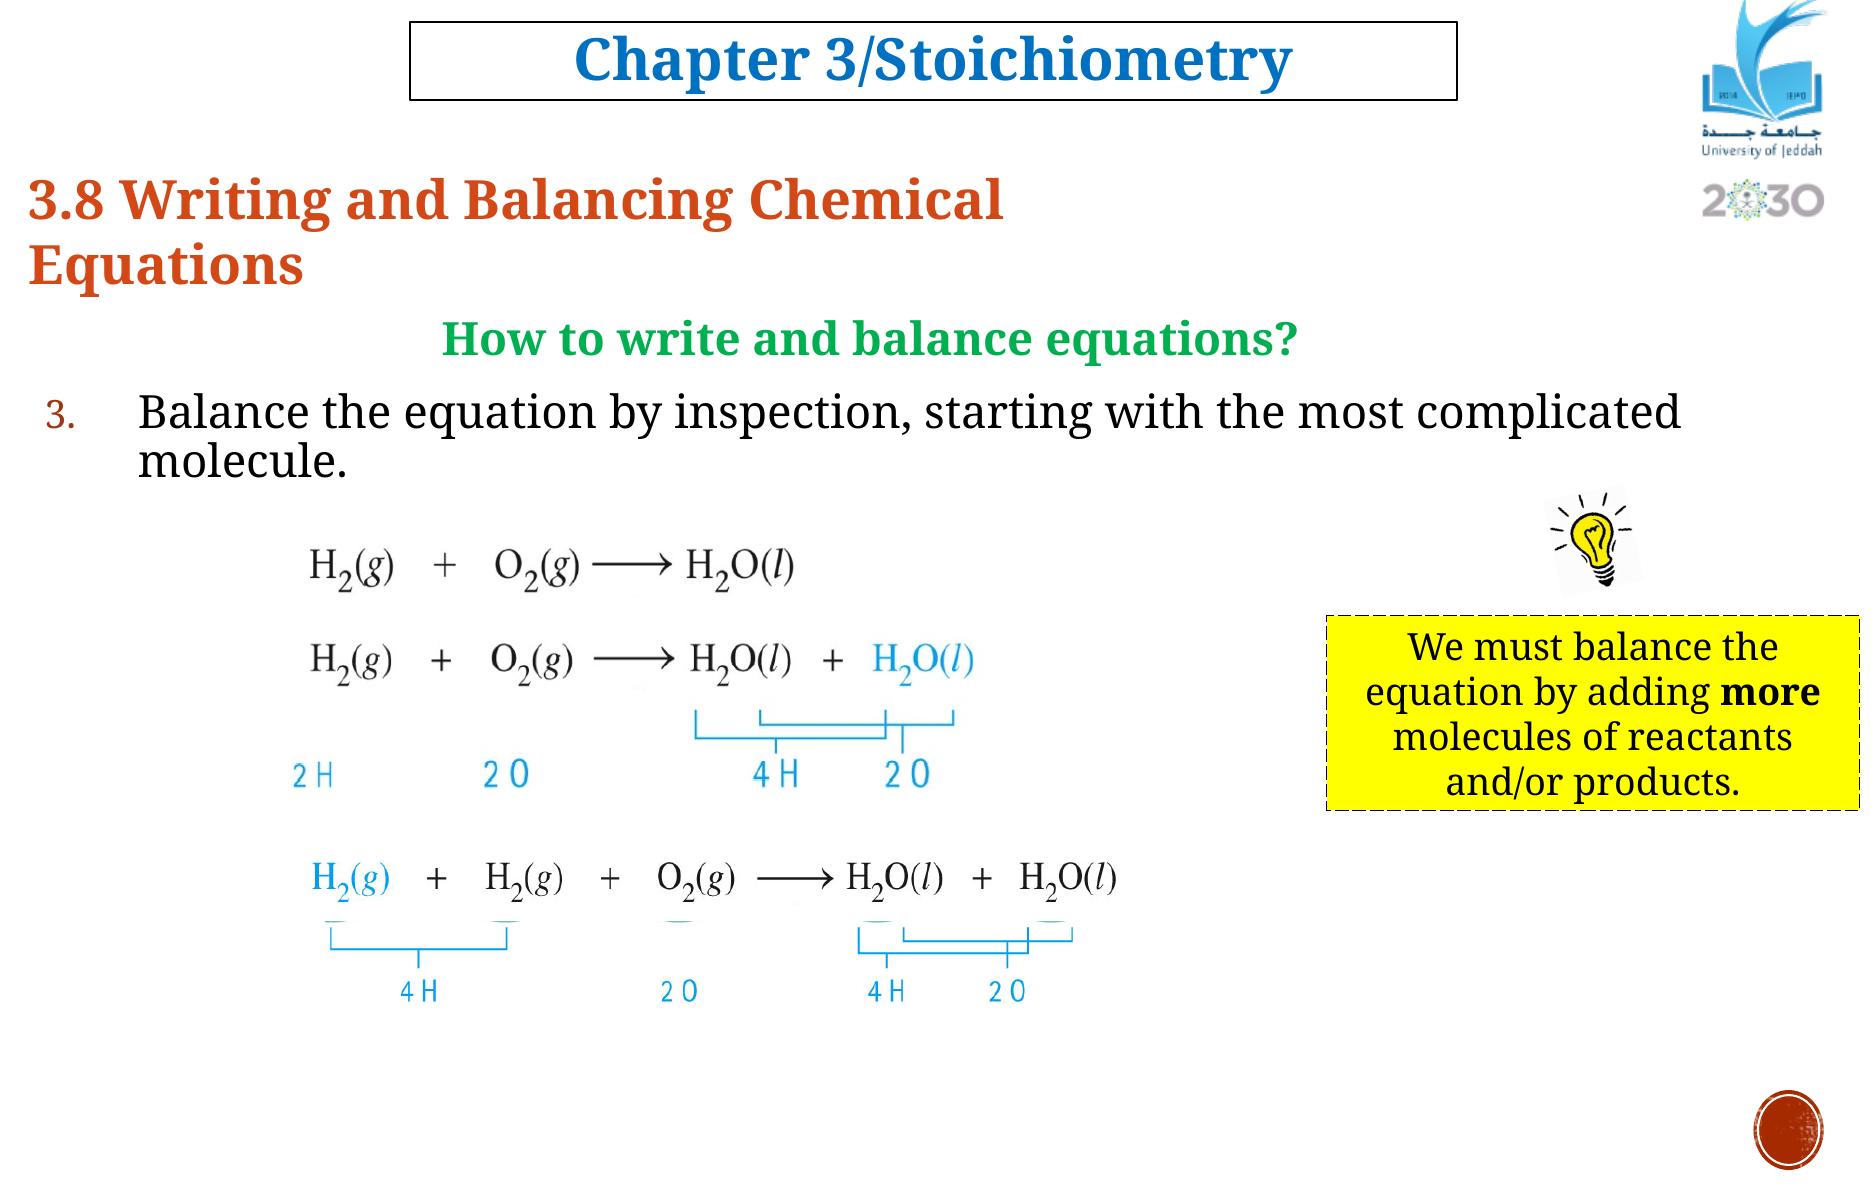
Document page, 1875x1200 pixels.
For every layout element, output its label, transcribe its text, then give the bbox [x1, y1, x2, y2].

title How to write and balance equations? [177, 294, 1565, 388]
picture [1681, 0, 1846, 227]
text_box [236, 546, 1150, 1027]
text_box We must balance the equation by adding more molecules of reactants and/or products. [1326, 615, 1860, 811]
text_box 3.8 Writing and Balancing Chemical Equations [13, 157, 1203, 304]
text_box Chapter 3/Stoichiometry [409, 21, 1458, 101]
picture [1543, 484, 1643, 596]
list Balance the equation by inspection, starting with the most complicated molecule. [29, 381, 1745, 520]
